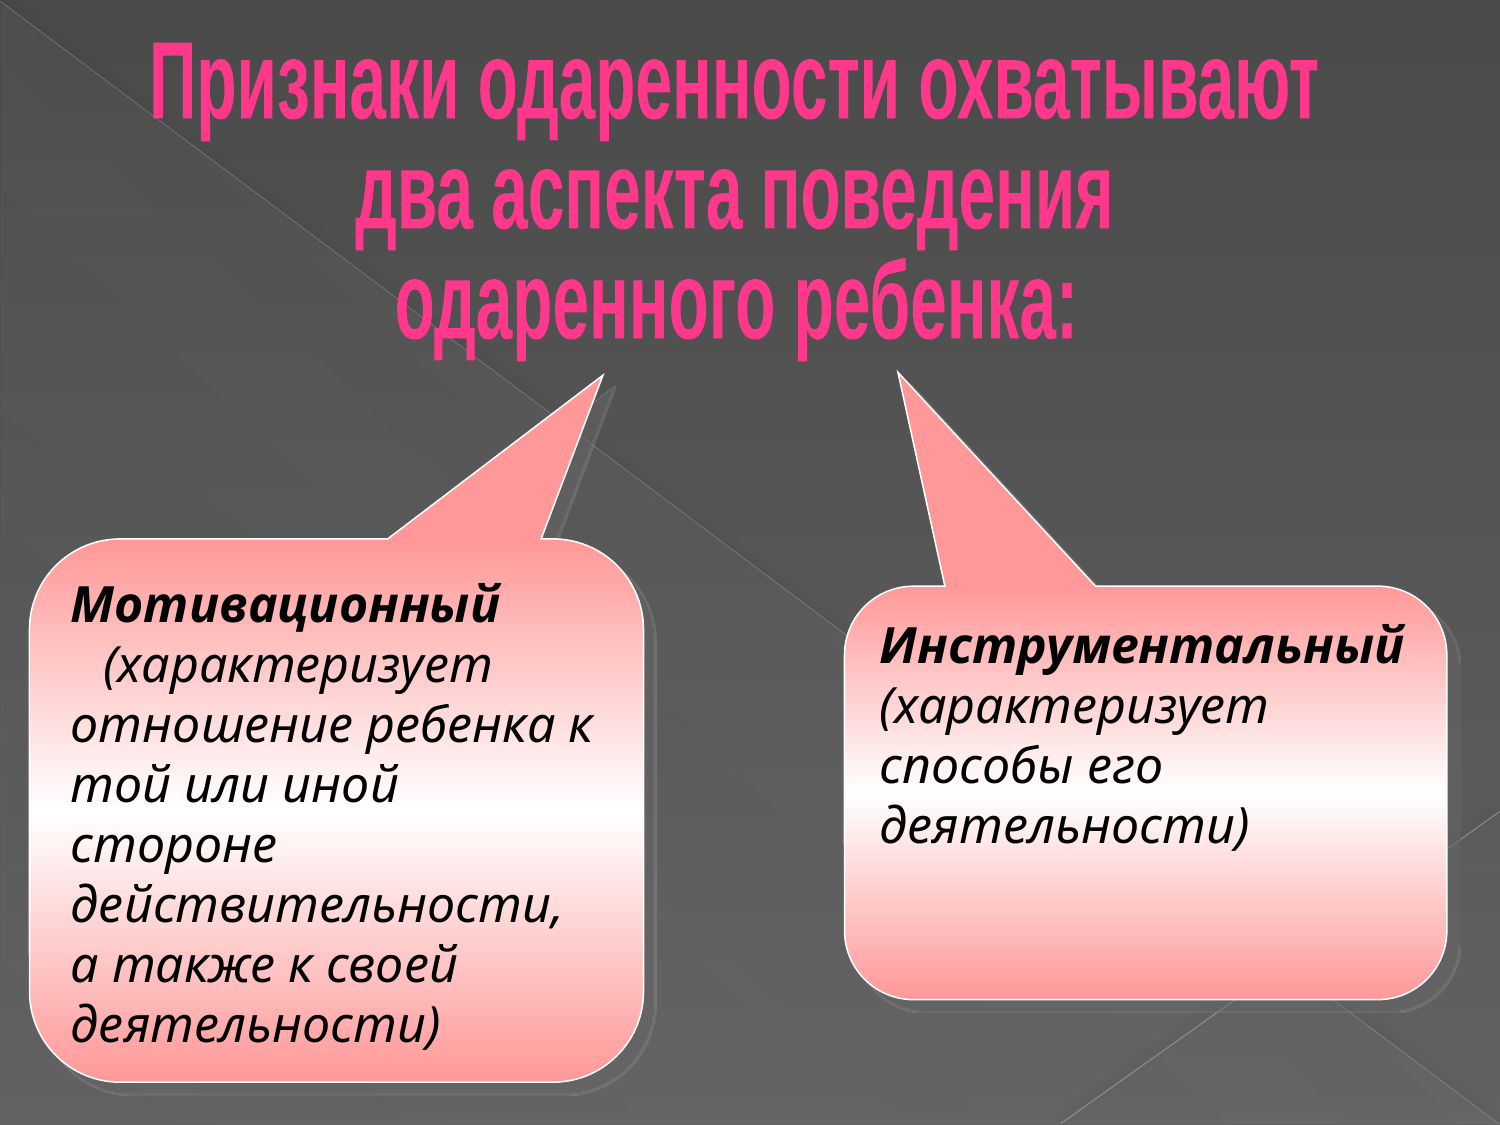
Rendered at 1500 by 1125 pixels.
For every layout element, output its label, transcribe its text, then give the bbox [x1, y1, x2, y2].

text_box Мотивационный (характеризует отношение ребенка к той или иной стороне действительности, а также к своей деятельности) [29, 375, 644, 1083]
text_box Инструментальный (характеризует способы его деятельности) [844, 372, 1447, 1000]
